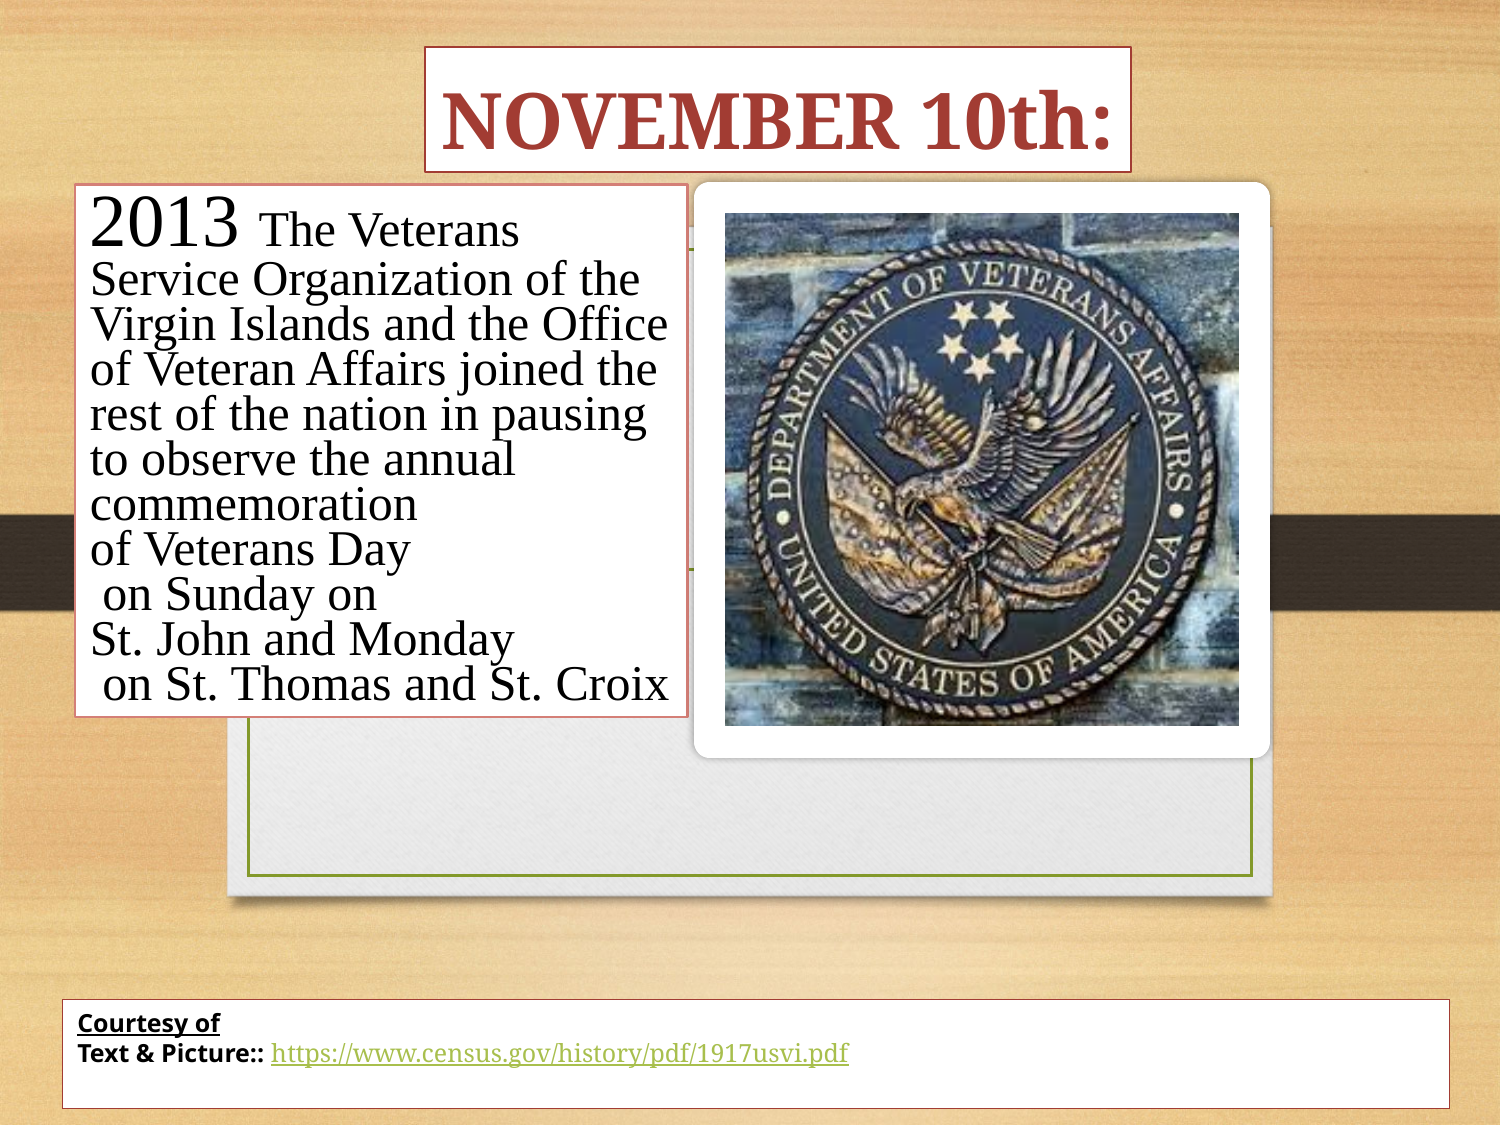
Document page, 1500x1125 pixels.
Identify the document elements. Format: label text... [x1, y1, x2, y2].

text_box 2013 The Veterans Service Organization of the Virgin Islands and the Office of Veteran Affairs joined the rest of the nation in pausing to observe the annual commemoration of Veterans Day on Sunday on St. John and Monday on St. Thomas and St. Croix [74, 183, 689, 718]
text_box Courtesy of Text & Picture:: https://www.census.gov/history/pdf/1917usvi.pdf [62, 999, 1450, 1109]
text_box NOVEMBER 10th: [424, 46, 1132, 173]
picture [0, 0, 1500, 1125]
